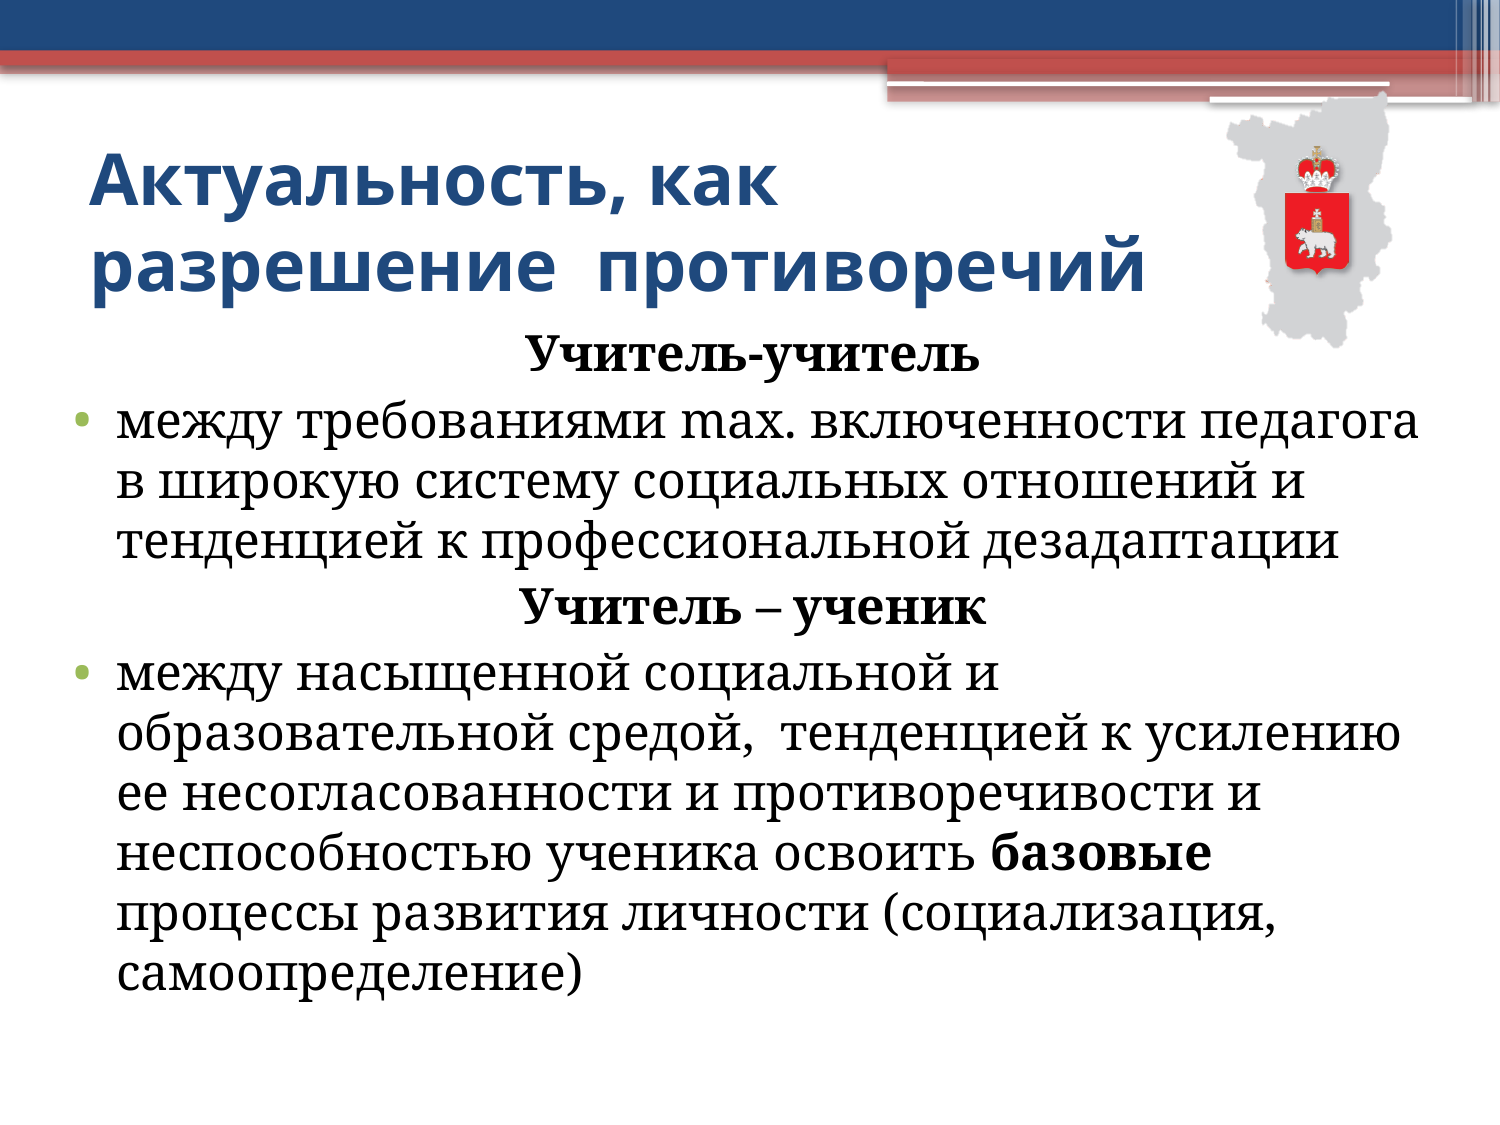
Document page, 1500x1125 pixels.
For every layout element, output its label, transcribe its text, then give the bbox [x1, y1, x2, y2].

picture [1163, 0, 1465, 396]
title Актуальность, как разрешение противоречий [75, 113, 1156, 314]
list Учитель-учитель между требованиями max. включенности педагога в широкую систему социальных отношений и тенденцией к профессиональной дезадаптации Учитель – ученик между насыщенной социальной и образовательной средой, тенденцией к усилению ее несогласованности и противоречивости и неспособностью ученика освоить базовые процессы развития личности (социализация, самоопределение) [41, 314, 1447, 1079]
